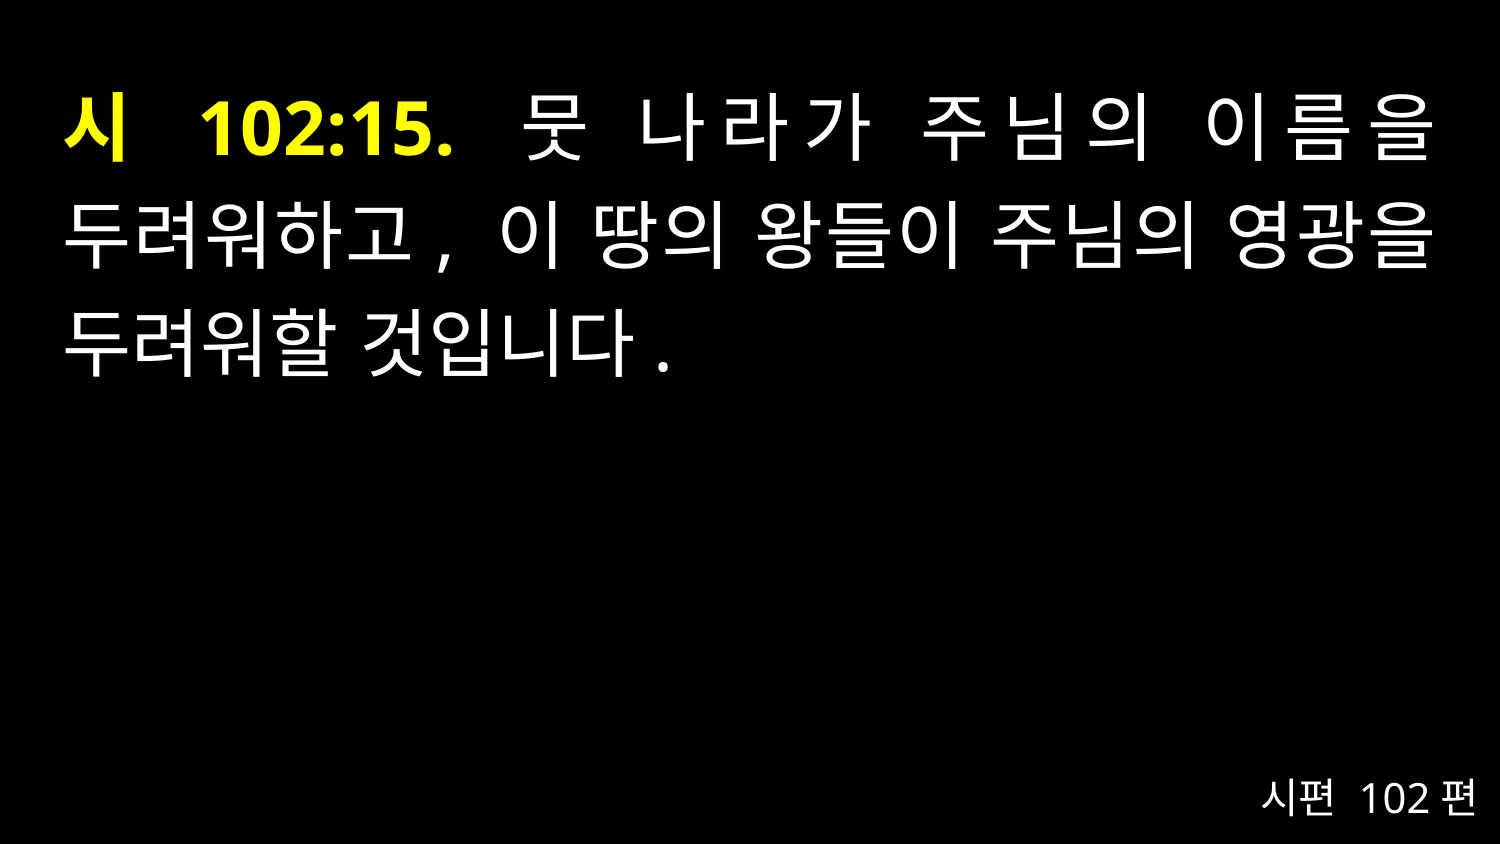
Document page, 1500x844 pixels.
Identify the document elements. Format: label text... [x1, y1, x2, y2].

subtitle 시편 102편 [916, 770, 1500, 844]
title 시 102:15. 뭇 나라가 주님의 이름을 두려워하고, 이 땅의 왕들이 주님의 영광을 두려워할 것입니다. [0, 0, 1500, 844]
